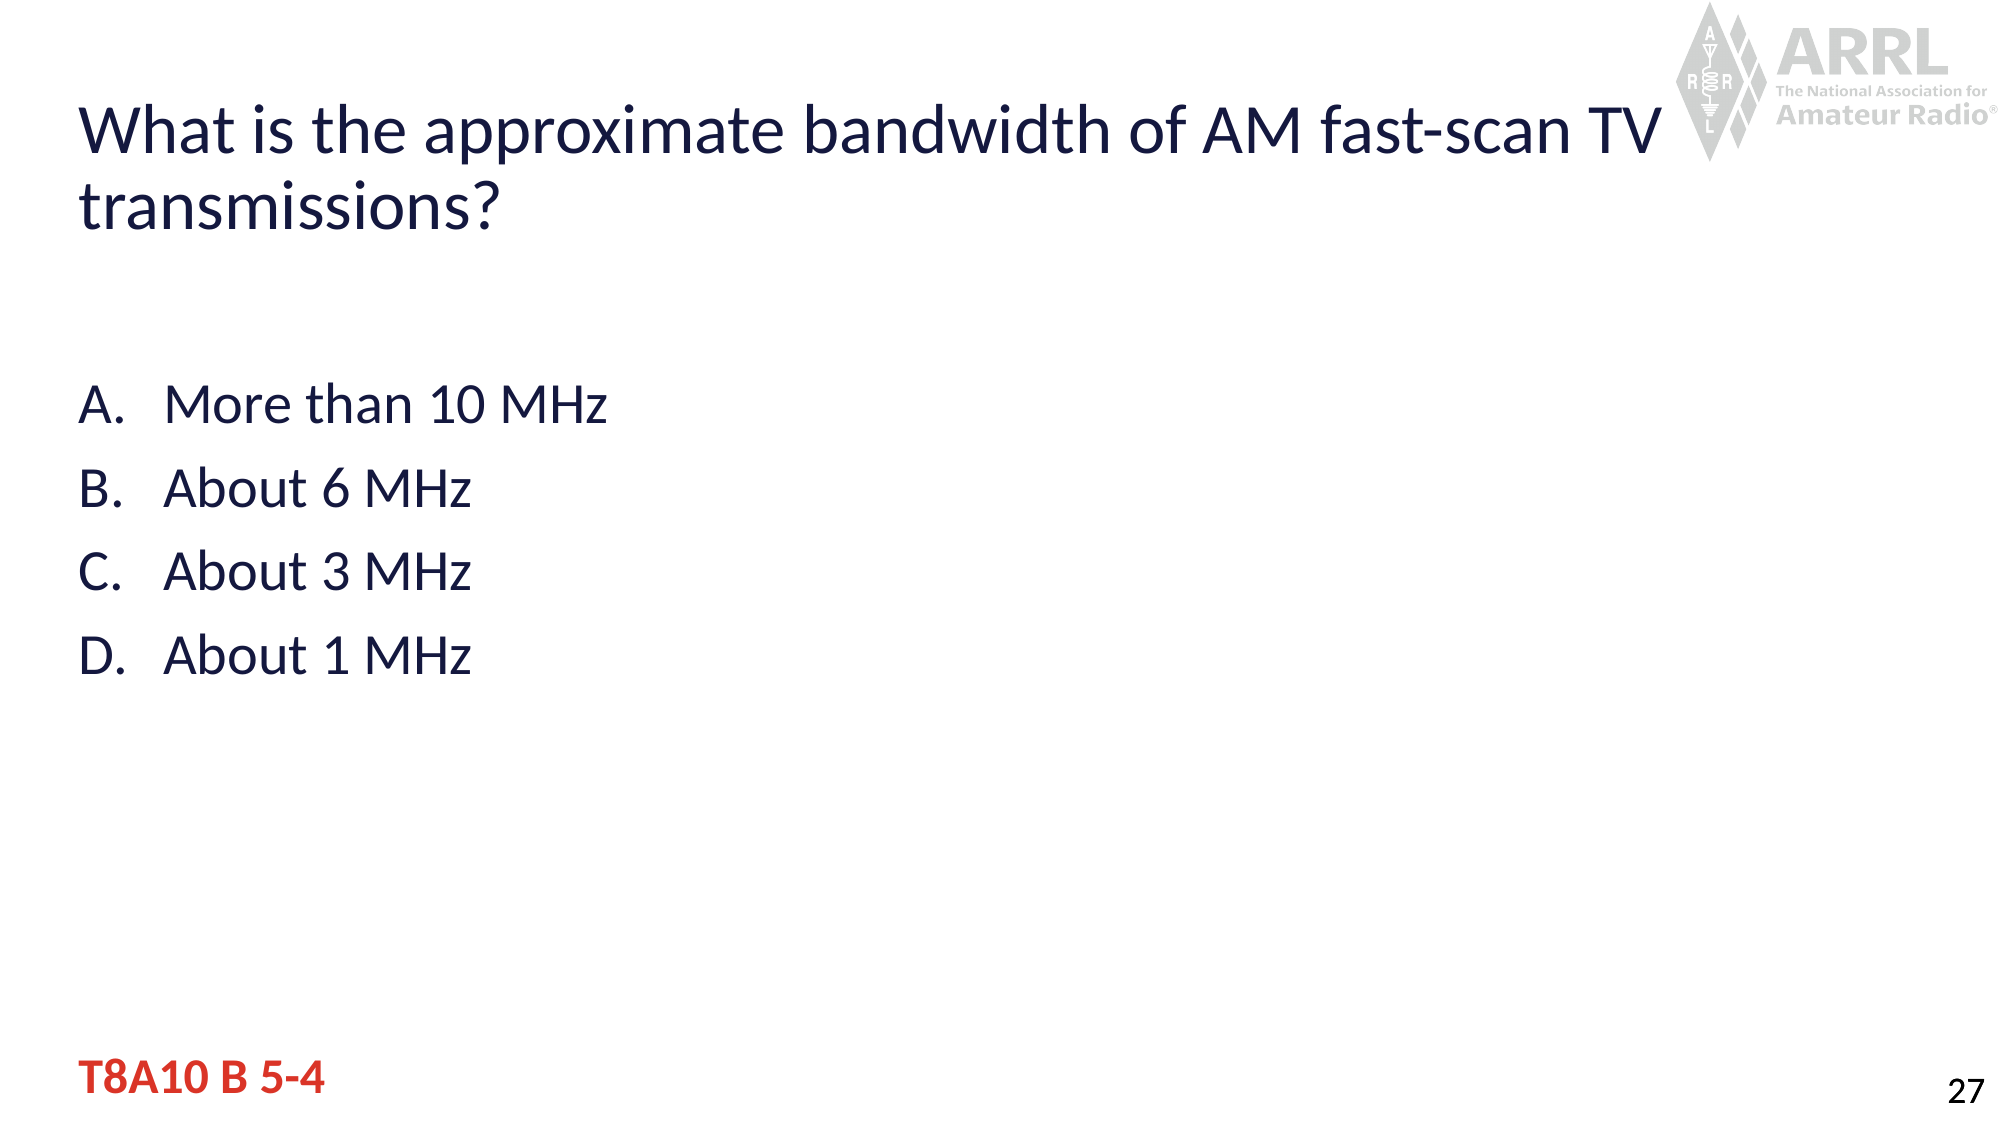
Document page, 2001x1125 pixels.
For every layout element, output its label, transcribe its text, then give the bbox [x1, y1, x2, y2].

list More than 10 MHz About 6 MHz About 3 MHz About 1 MHz [63, 365, 1863, 989]
title What is the approximate bandwidth of AM fast-scan TV transmissions? [63, 59, 1863, 278]
picture [1674, 0, 2000, 164]
text_box T8A10 B 5-4 [63, 1036, 921, 1112]
